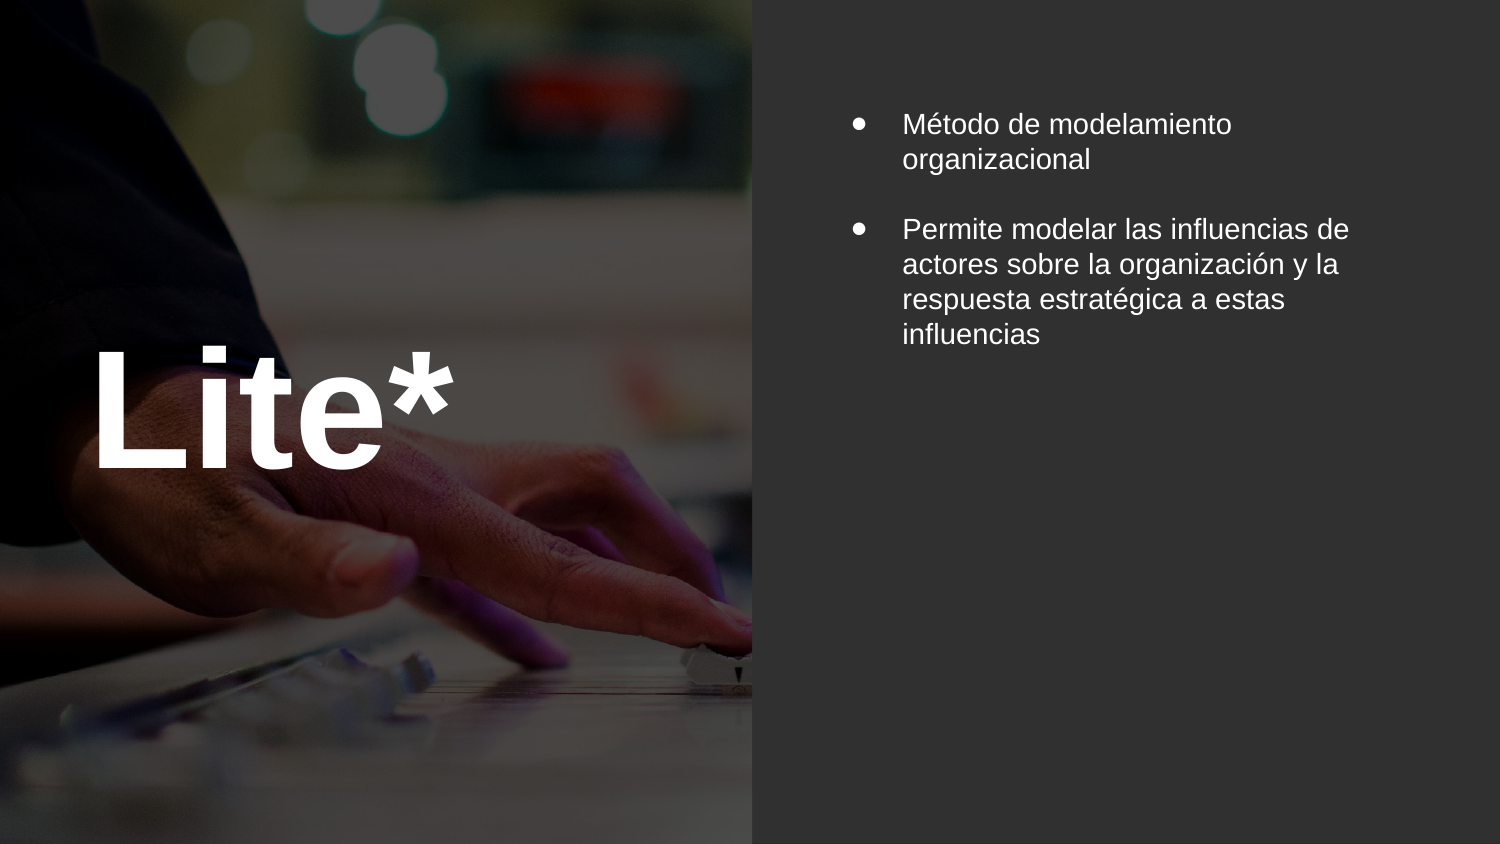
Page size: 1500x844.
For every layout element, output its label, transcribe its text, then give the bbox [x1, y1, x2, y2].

text_box Método de modelamiento organizacional Permite modelar las influencias de actores sobre la organización y la respuesta estratégica a estas influencias [812, 90, 1440, 191]
picture [0, 0, 753, 844]
